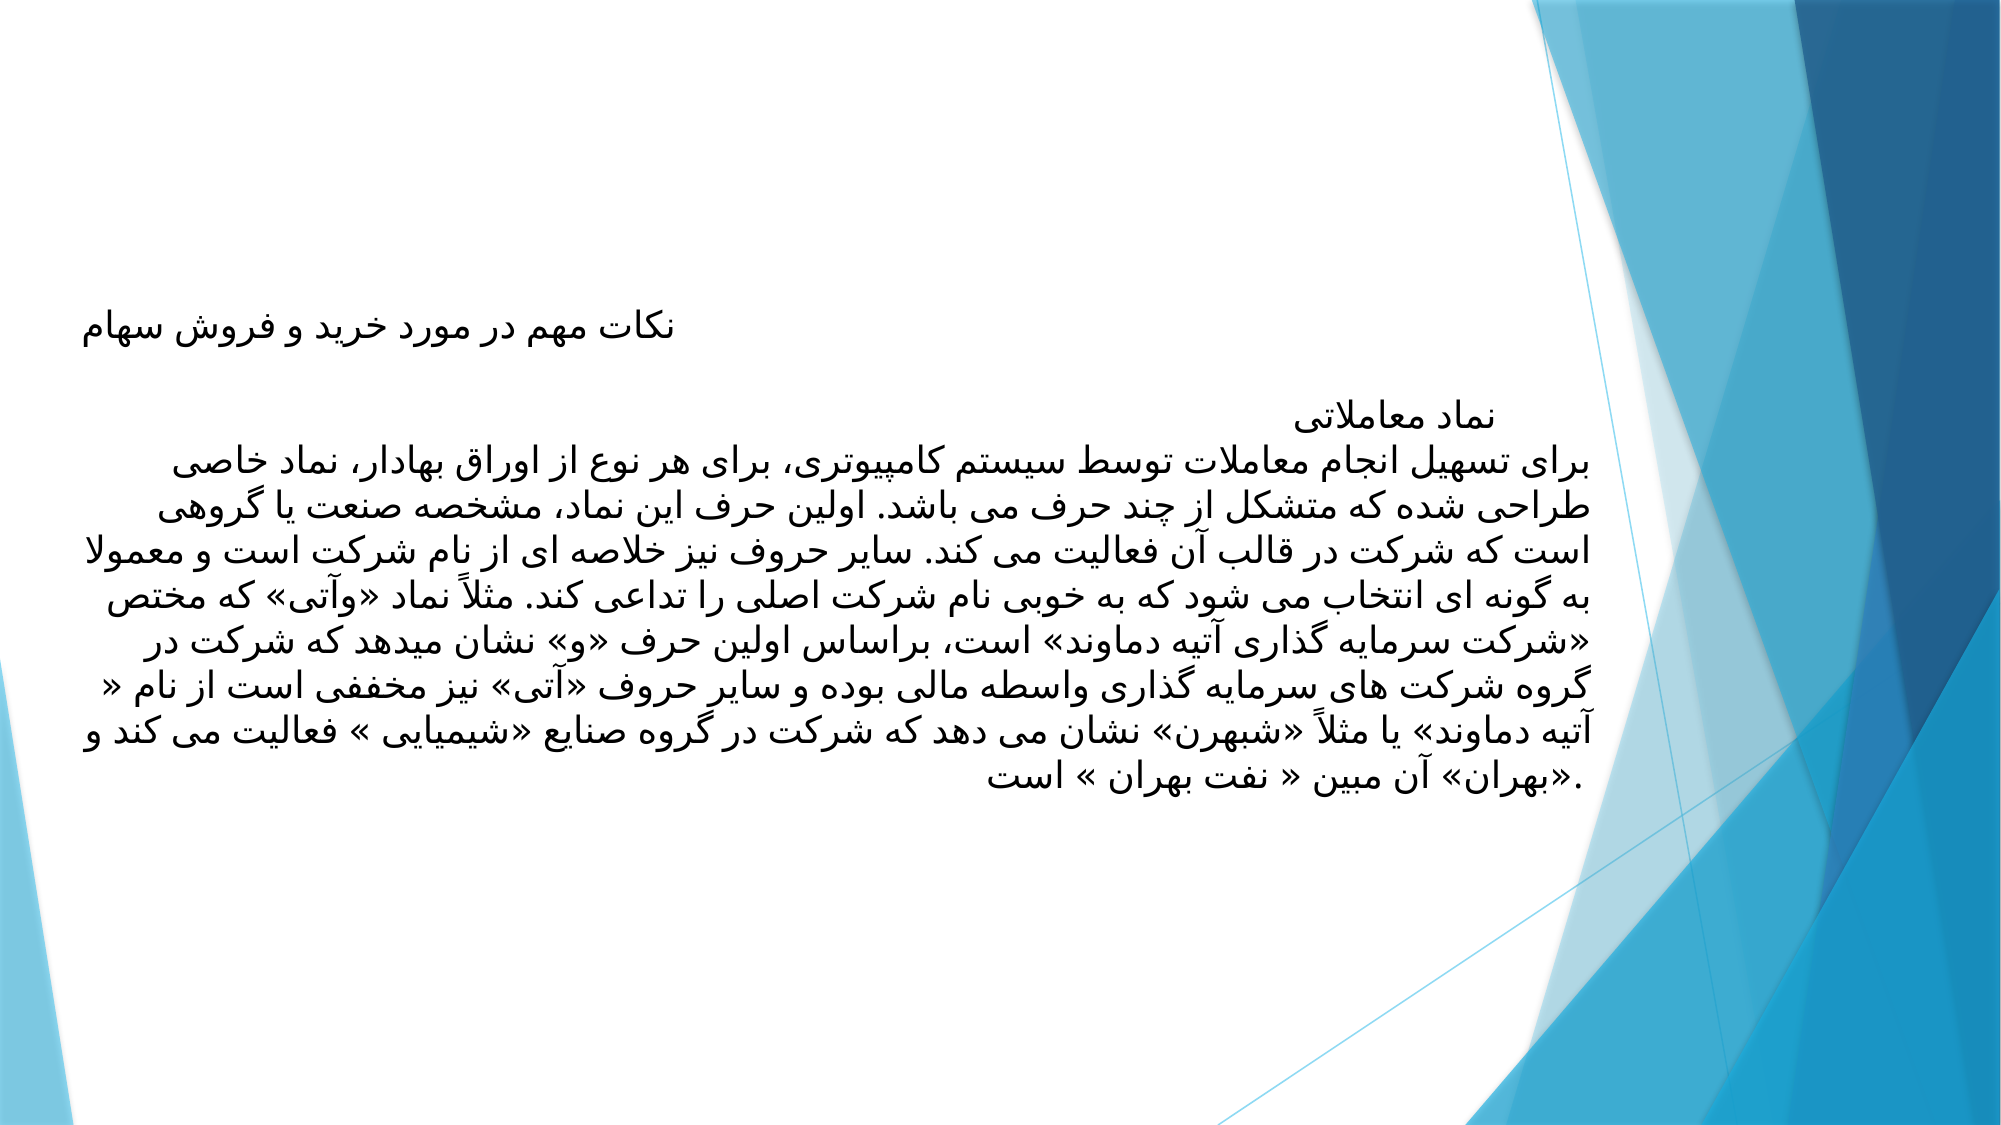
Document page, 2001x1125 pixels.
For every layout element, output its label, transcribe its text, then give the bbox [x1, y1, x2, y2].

text_box نکات مهم در مورد خرید و فروش سهام نماد معاملاتی برای تسهیل انجام معاملات توسط سیستم کامپیوتری، برای هر نوع از اوراق بهادار، نماد خاصی طراحی شده که متشکل از چند حرف می باشد. اولین حرف این نماد، مشخصه صنعت یا گروهی است که شرکت در قالب آن فعالیت می کند. سایر حروف نیز خلاصه ای از نام شرکت است و معمولا به گونه ای انتخاب می شود که به خوبی نام شرکت اصلی را تداعی کند. مثلاً نماد «وآتی» که مختص «شرکت سرمایه گذاری آتیه دماوند» است، براساس اولین حرف «و» نشان میدهد که شرکت در گروه شرکت های سرمایه گذاری واسطه مالی بوده و سایر حروف «آتی» نیز مخففی است از نام « آتیه دماوند» یا مثلاً «شبهرن» نشان می دهد که شرکت در گروه صنایع «شیمیایی » فعالیت می کند و «بهران» آن مبین « نفت بهران » است. [59, 294, 1608, 804]
